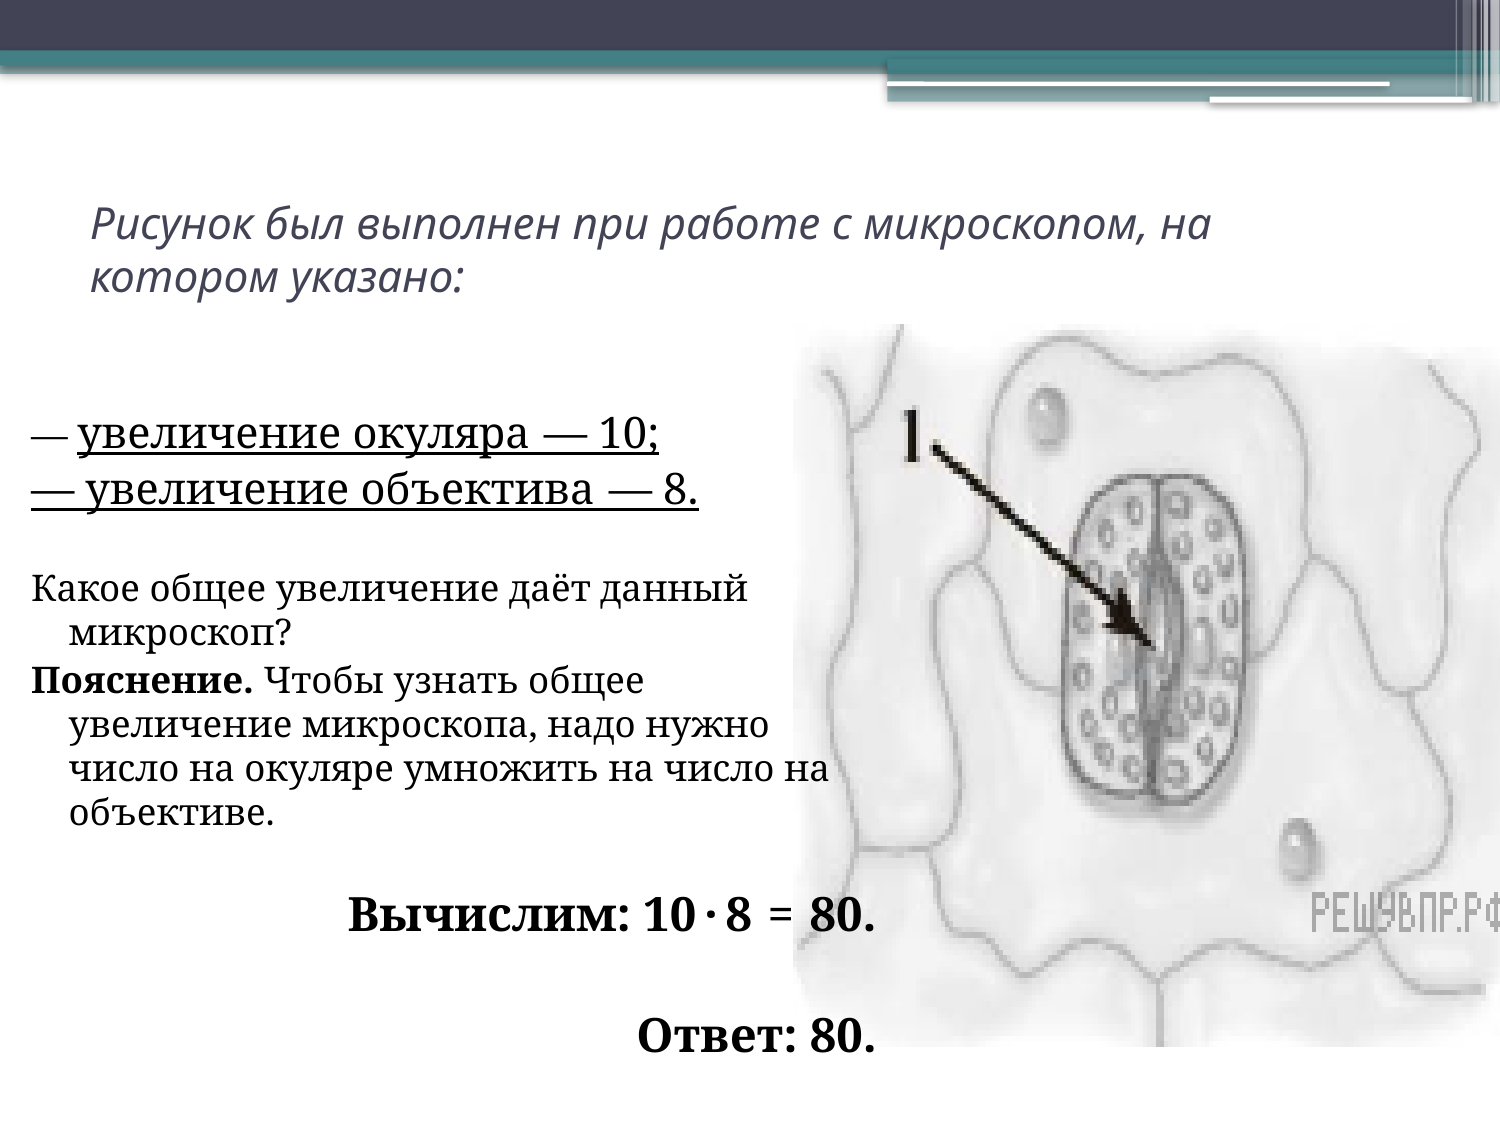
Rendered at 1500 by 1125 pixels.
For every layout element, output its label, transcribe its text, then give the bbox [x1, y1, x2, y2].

picture [793, 302, 1500, 1059]
list — увеличение окуляра — 10; — увеличение объектива — 8. Какое общее увеличение даёт данный микроскоп? Пояснение. Чтобы узнать общее увеличение микроскопа, надо нужно число на окуляре умножить на число на объективе. Вычислим: 10 · 8 = 80. Ответ: 80. [0, 349, 892, 1079]
title Рисунок был выполнен при работе с микроскопом, на котором указано: [75, 187, 1425, 349]
